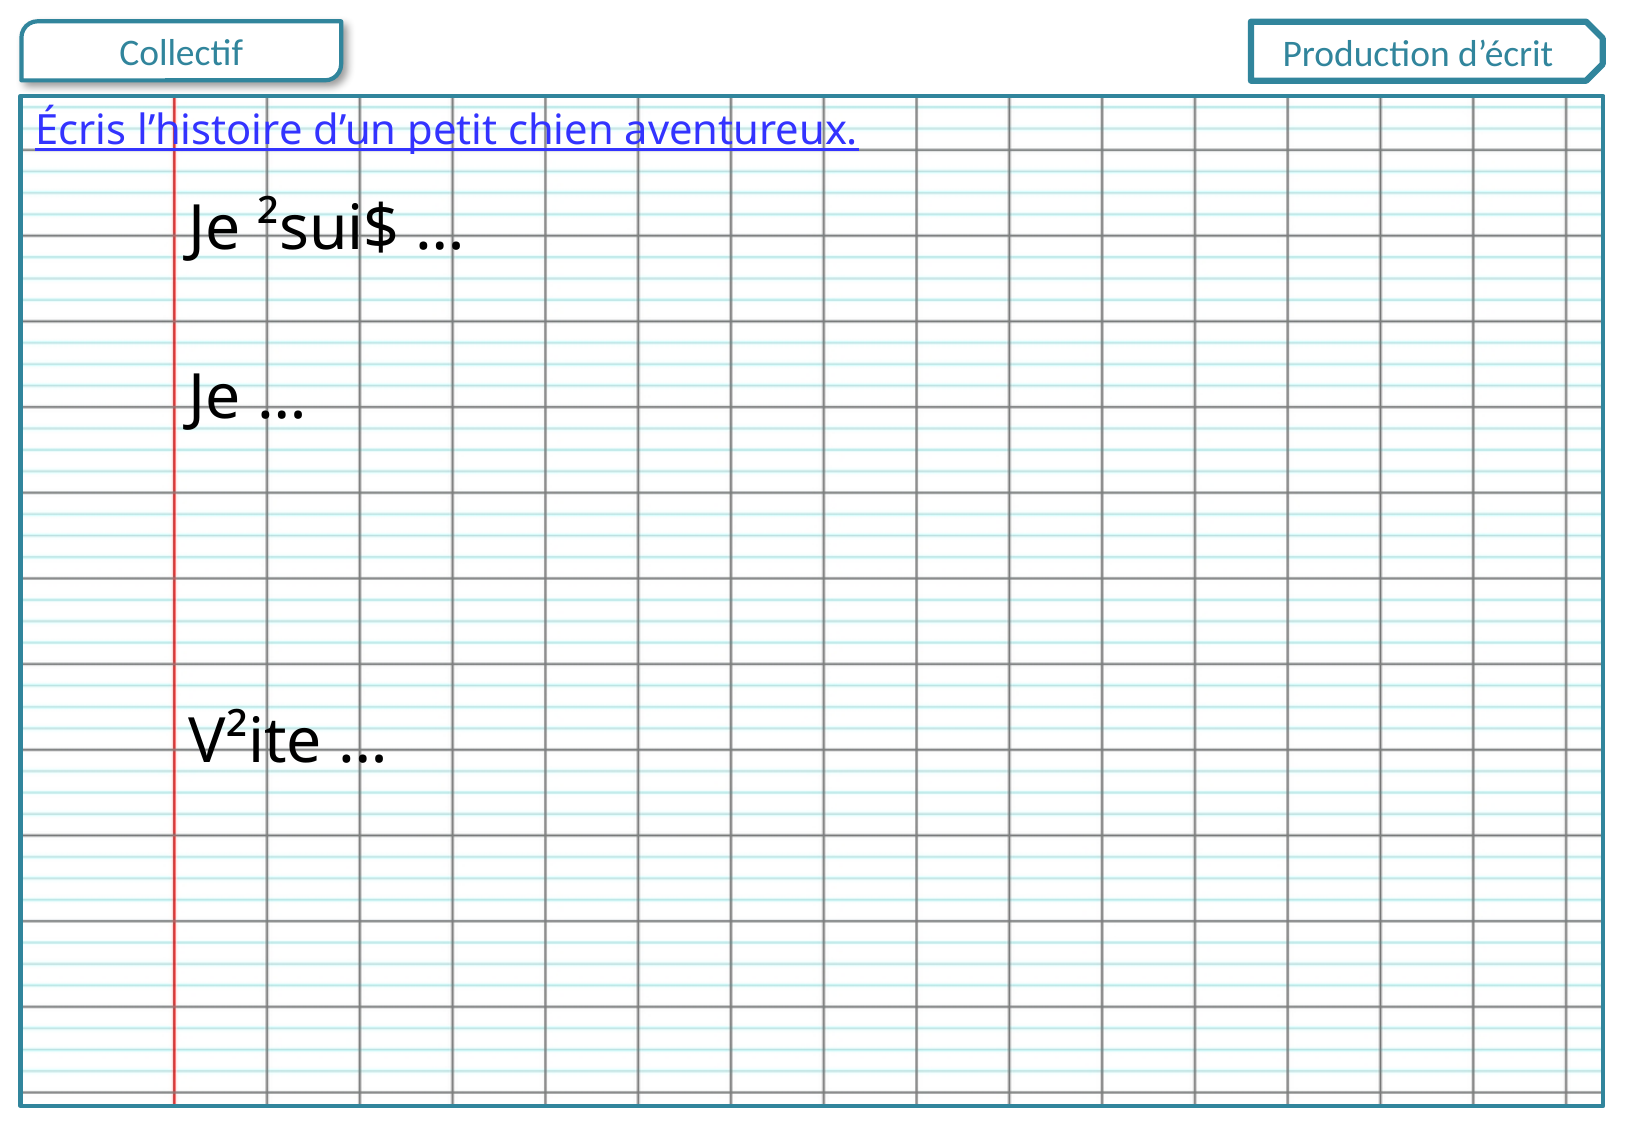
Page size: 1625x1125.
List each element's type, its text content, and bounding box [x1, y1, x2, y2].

text_box Je … [173, 348, 1604, 450]
list Écris l’histoire d’un petit chien aventureux. [18, 94, 1605, 1108]
text_box V²ite … [173, 692, 1604, 794]
list Je ²sui$ … [173, 179, 1604, 281]
list Production d’écrit [1251, 21, 1585, 81]
